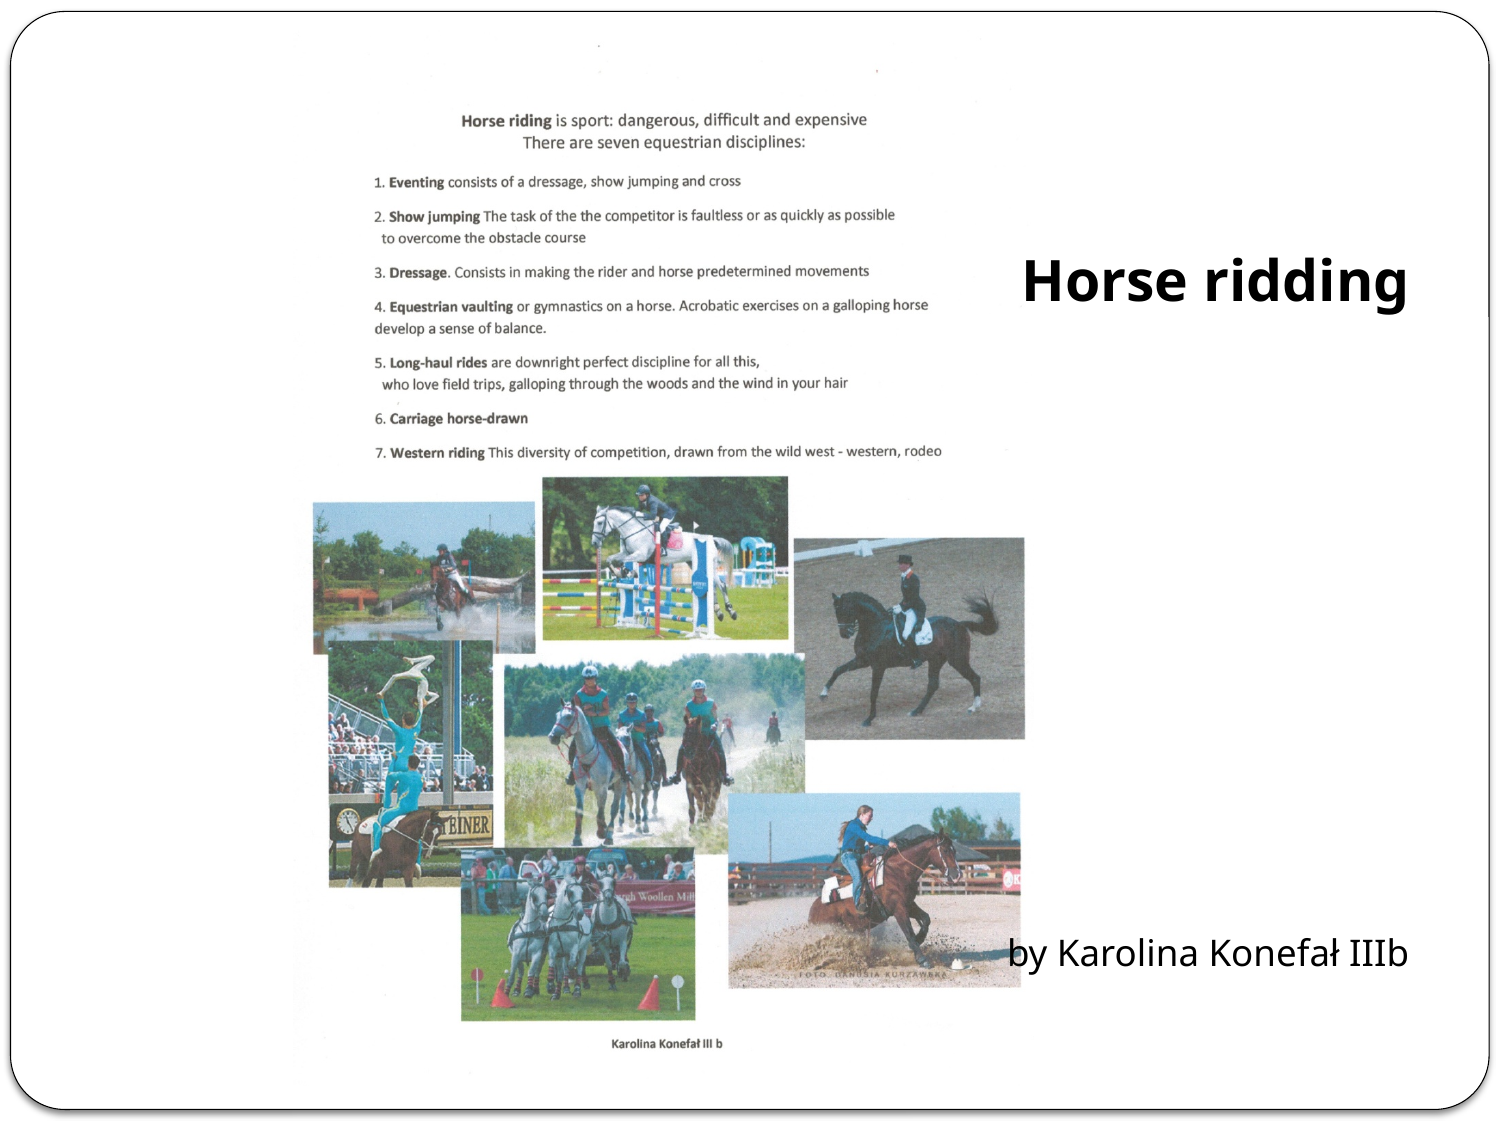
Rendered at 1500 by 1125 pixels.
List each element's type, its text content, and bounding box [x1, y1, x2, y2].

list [293, 30, 1034, 1087]
list Horse ridding by Karolina Konefał IIIb [1040, 237, 1425, 988]
